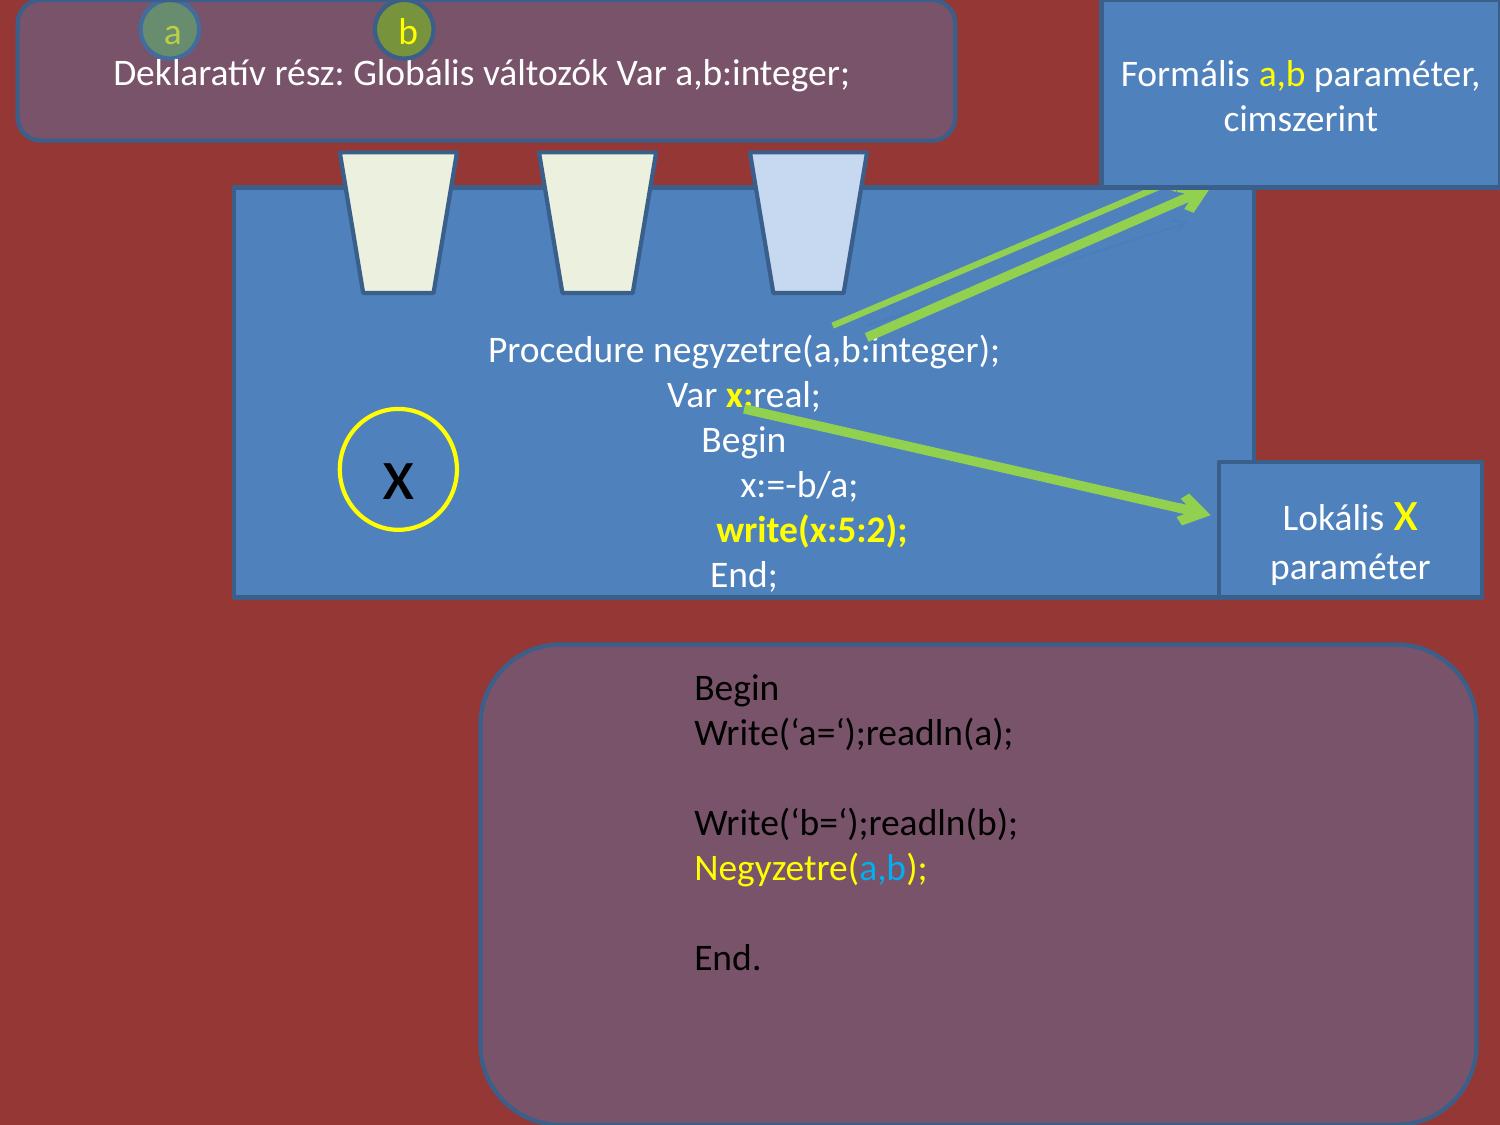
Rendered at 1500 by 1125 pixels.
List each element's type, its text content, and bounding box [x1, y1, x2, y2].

text_box Procedure negyzetre(a,b:integer); Var x:real; Begin x:=-b/a; write(x:5:2); End; [232, 185, 1256, 600]
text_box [866, 187, 1211, 338]
text_box Deklaratív rész: Globális változók Var a,b:integer; [15, 0, 958, 143]
text_box Begin Write(‘a=‘);readln(a); Write(‘b=‘);readln(b); Negyzetre(a,b); End. [679, 655, 1172, 986]
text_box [743, 408, 1211, 516]
text_box [536, 150, 659, 296]
text_box [747, 150, 870, 296]
text_box [337, 150, 460, 296]
text_box Lokális x paraméter [1217, 460, 1484, 600]
text_box x [337, 406, 460, 532]
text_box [832, 174, 1188, 326]
text_box [478, 642, 1479, 1125]
text_box Formális a,b paraméter, cimszerint [1099, 0, 1500, 190]
text_box b [372, 0, 436, 61]
